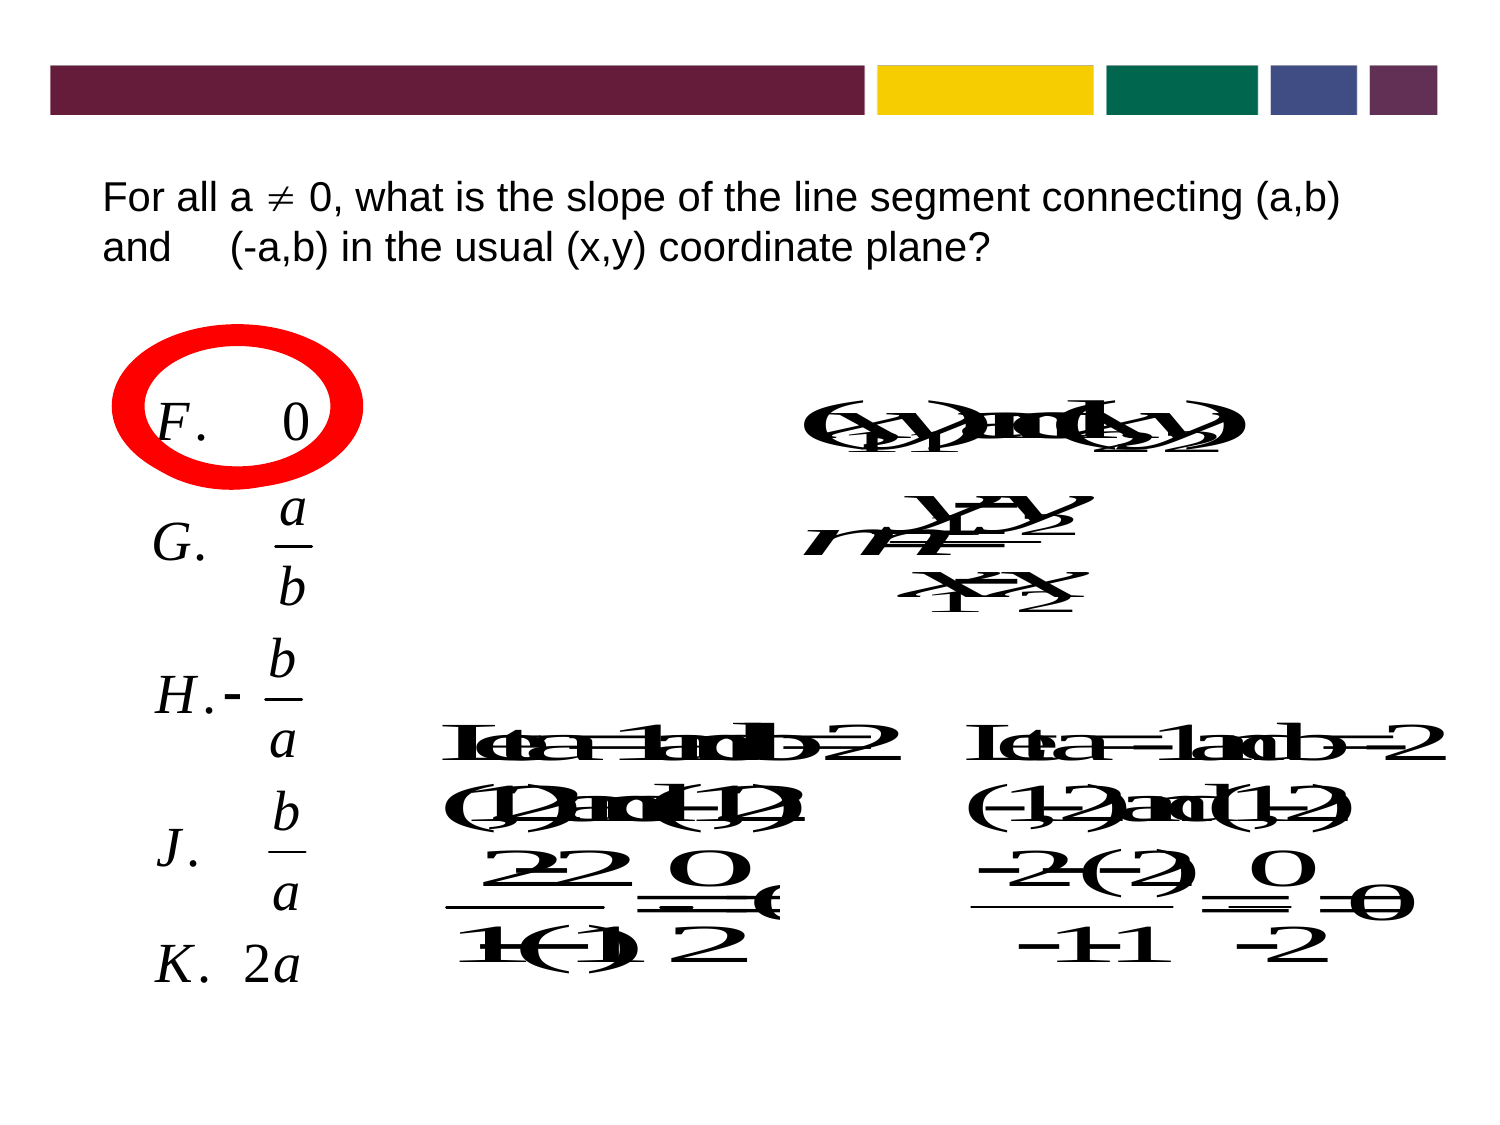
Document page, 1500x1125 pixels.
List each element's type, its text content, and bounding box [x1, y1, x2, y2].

picture [37, 49, 1438, 116]
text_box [787, 324, 1500, 623]
text_box For all a  0, what is the slope of the line segment connecting (a,b) and (-a,b) in the usual (x,y) coordinate plane? [87, 162, 1425, 278]
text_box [437, 712, 959, 983]
text_box [151, 346, 331, 427]
text_box [112, 324, 363, 465]
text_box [962, 712, 1500, 975]
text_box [144, 387, 319, 998]
